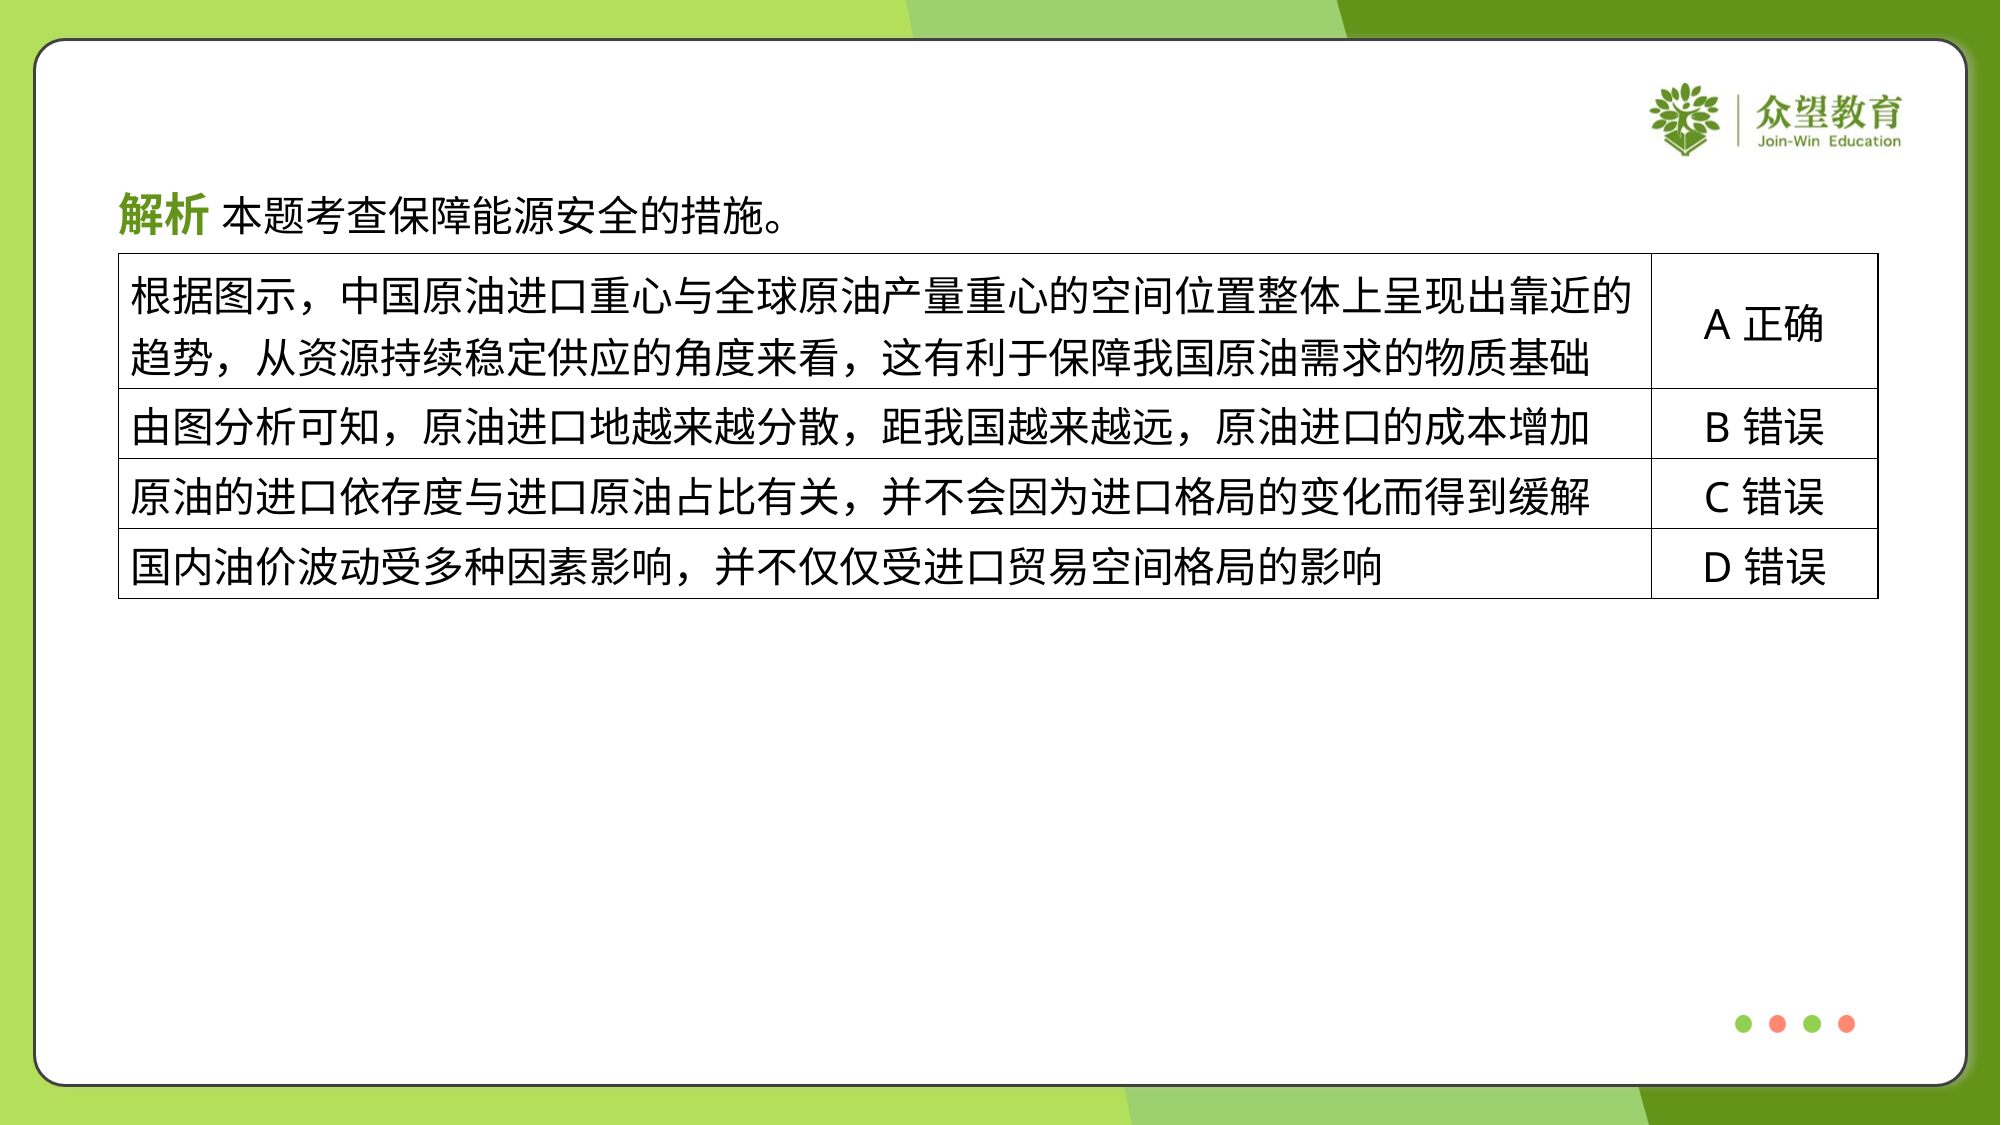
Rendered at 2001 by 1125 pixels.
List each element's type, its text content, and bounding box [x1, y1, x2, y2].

picture [0, 0, 2000, 1125]
table_cell 国内油价波动受多种因素影响，并不仅仅受进口贸易空间格局的影响 [119, 529, 1651, 598]
table_header 根据图示，中国原油进口重心与全球原油产量重心的空间位置整体上呈现出靠近的 趋势，从资源持续稳定供应的角度来看，这有利于保障我国原油需求的物质基础 [119, 254, 1651, 388]
text_box 解析 本题考查保障能源安全的措施。 [118, 159, 1883, 231]
table_cell 原油的进口依存度与进口原油占比有关，并不会因为进口格局的变化而得到缓解 [119, 459, 1651, 528]
table_header A正确 [1652, 254, 1877, 388]
table_cell B错误 [1652, 389, 1877, 458]
table_cell D错误 [1652, 529, 1877, 598]
table_cell C错误 [1652, 459, 1877, 528]
table_cell 由图分析可知，原油进口地越来越分散，距我国越来越远，原油进口的成本增加 [119, 389, 1651, 458]
